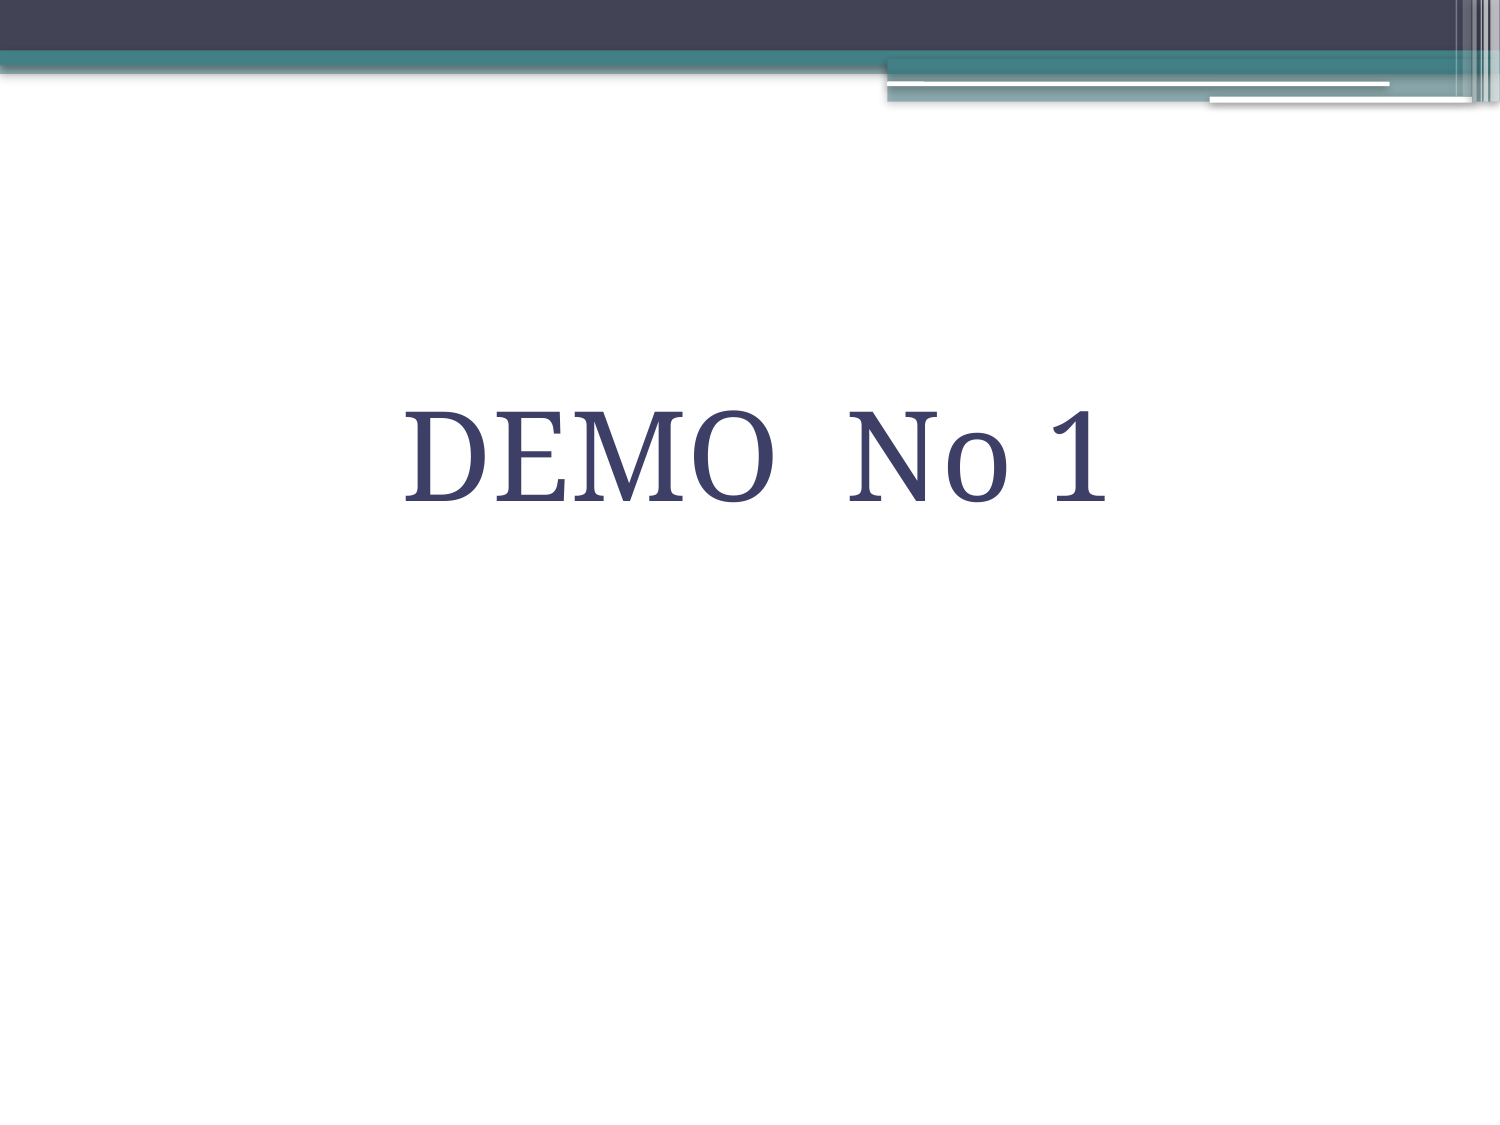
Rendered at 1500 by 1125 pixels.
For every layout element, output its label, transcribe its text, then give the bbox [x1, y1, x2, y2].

list DEMO No 1 [75, 368, 1425, 1079]
